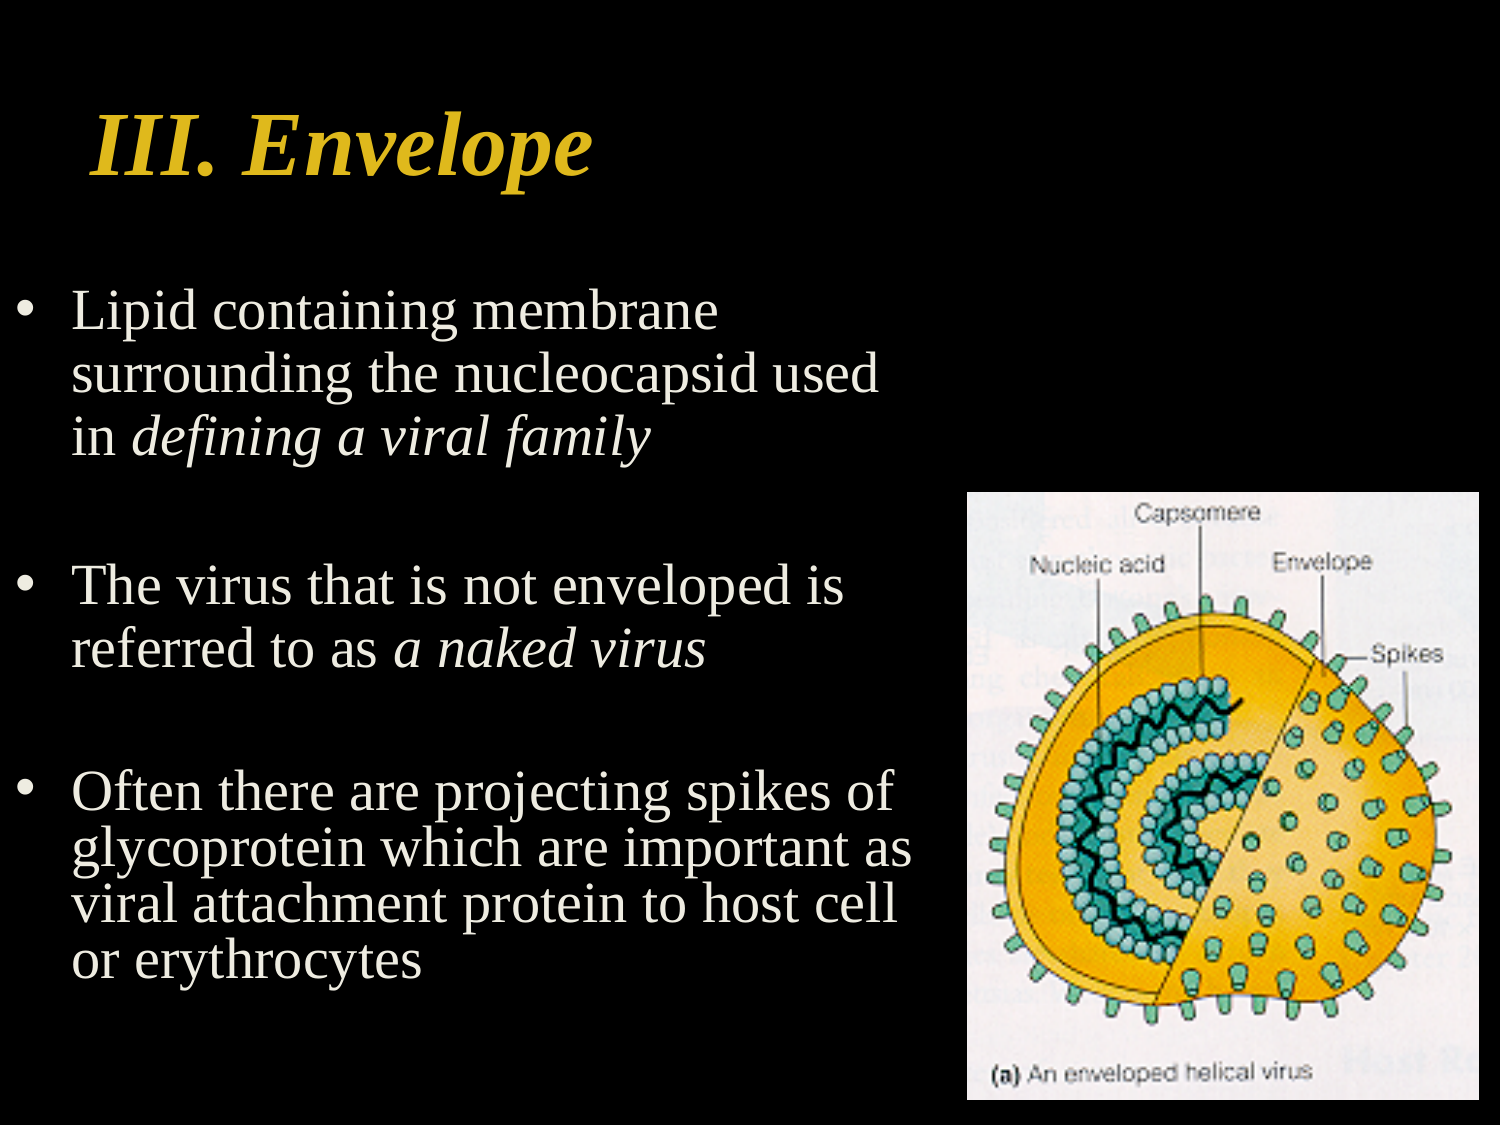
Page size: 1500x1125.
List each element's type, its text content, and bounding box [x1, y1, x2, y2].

list Lipid containing membrane surrounding the nucleocapsid used in defining a viral family The virus that is not enveloped is referred to as a naked virus Often there are projecting spikes of glycoprotein which are important as viral attachment protein to host cell or erythrocytes [0, 271, 931, 1125]
title III. Envelope [75, 45, 1425, 233]
picture [966, 491, 1480, 1100]
